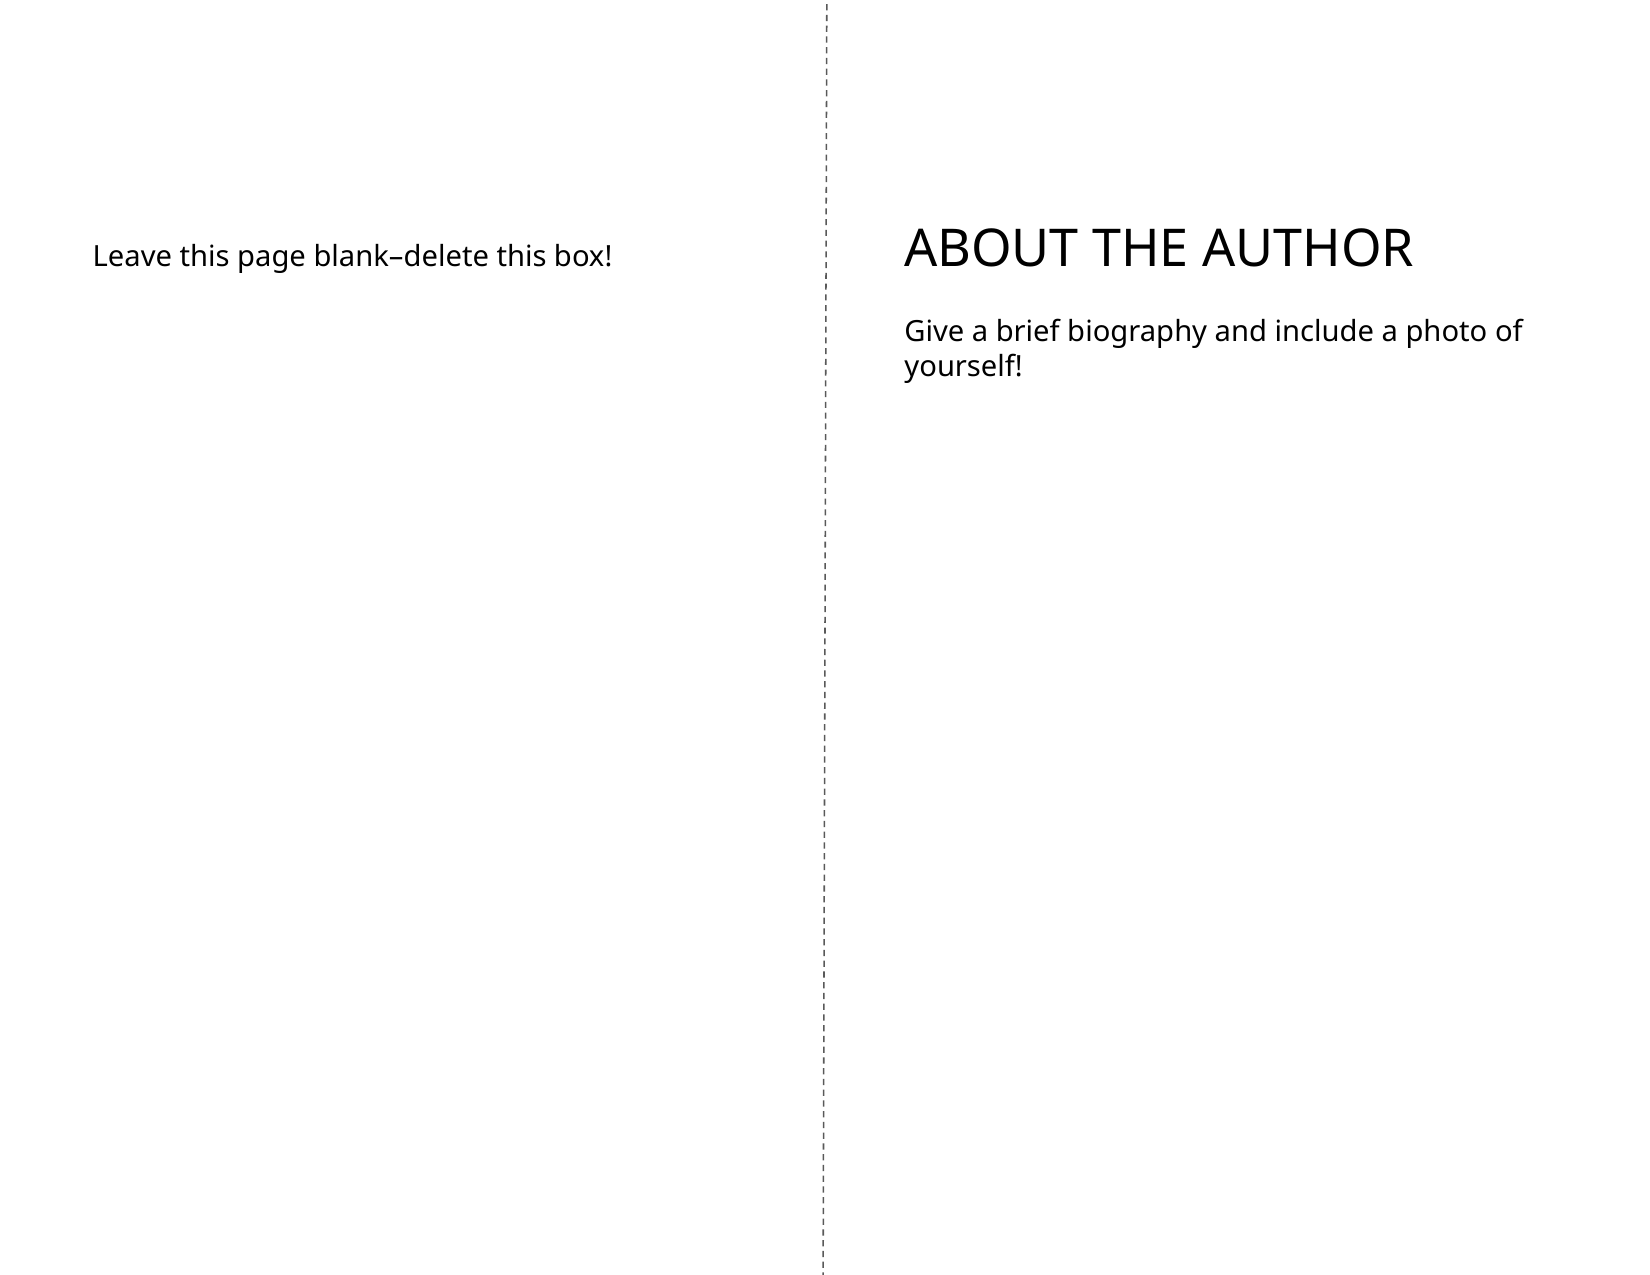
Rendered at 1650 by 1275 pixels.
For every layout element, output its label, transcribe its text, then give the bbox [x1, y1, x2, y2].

text_box Leave this page blank–delete this box! [77, 222, 786, 288]
text_box ABOUT THE AUTHOR Give a brief biography and include a photo of yourself! [889, 199, 1598, 398]
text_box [822, 0, 828, 1275]
